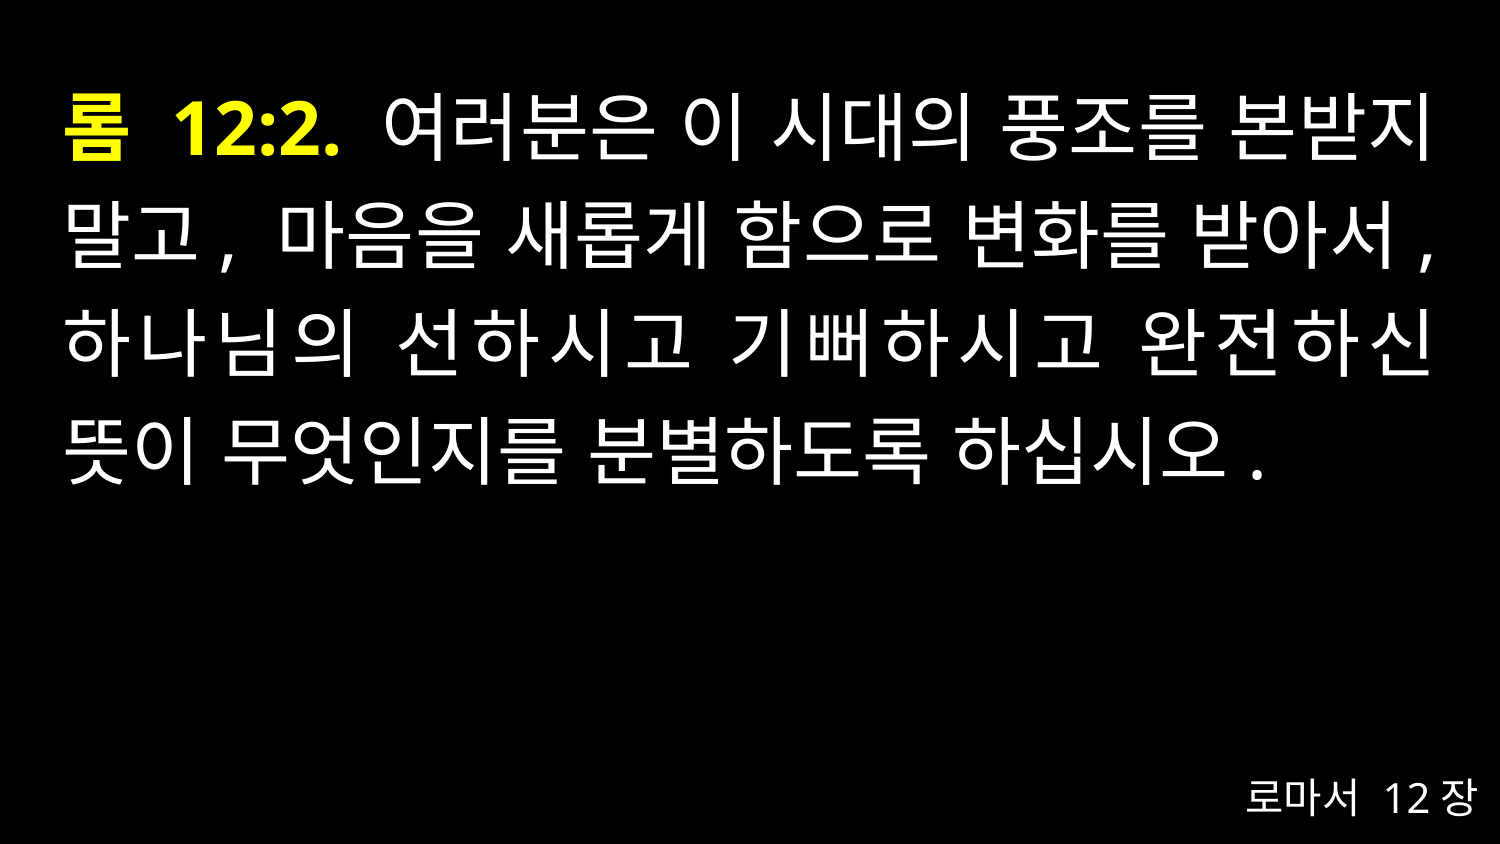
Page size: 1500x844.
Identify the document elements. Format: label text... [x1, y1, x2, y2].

title 롬 12:2. 여러분은 이 시대의 풍조를 본받지 말고, 마음을 새롭게 함으로 변화를 받아서, 하나님의 선하시고 기뻐하시고 완전하신 뜻이 무엇인지를 분별하도록 하십시오. [0, 0, 1500, 844]
subtitle 로마서 12장 [916, 770, 1500, 844]
